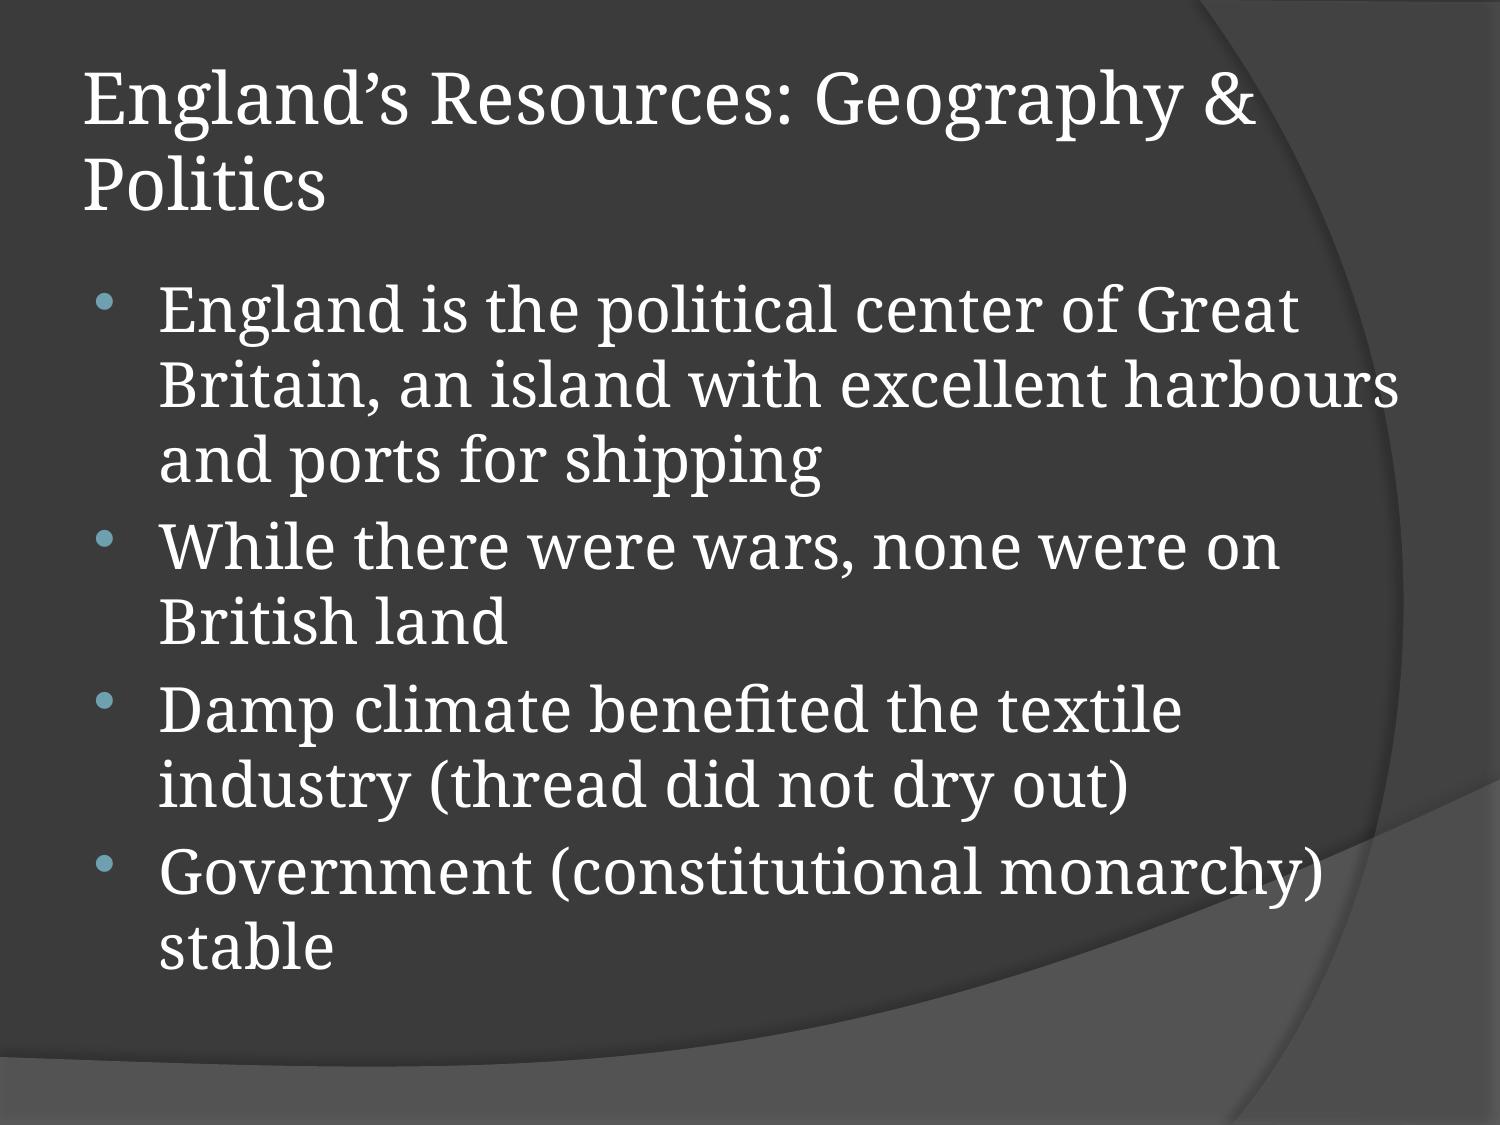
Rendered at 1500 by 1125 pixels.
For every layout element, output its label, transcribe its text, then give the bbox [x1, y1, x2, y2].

list England is the political center of Great Britain, an island with excellent harbours and ports for shipping While there were wars, none were on British land Damp climate benefited the textile industry (thread did not dry out) Government (constitutional monarchy) stable [75, 262, 1425, 1005]
title England’s Resources: Geography & Politics [75, 45, 1300, 233]
